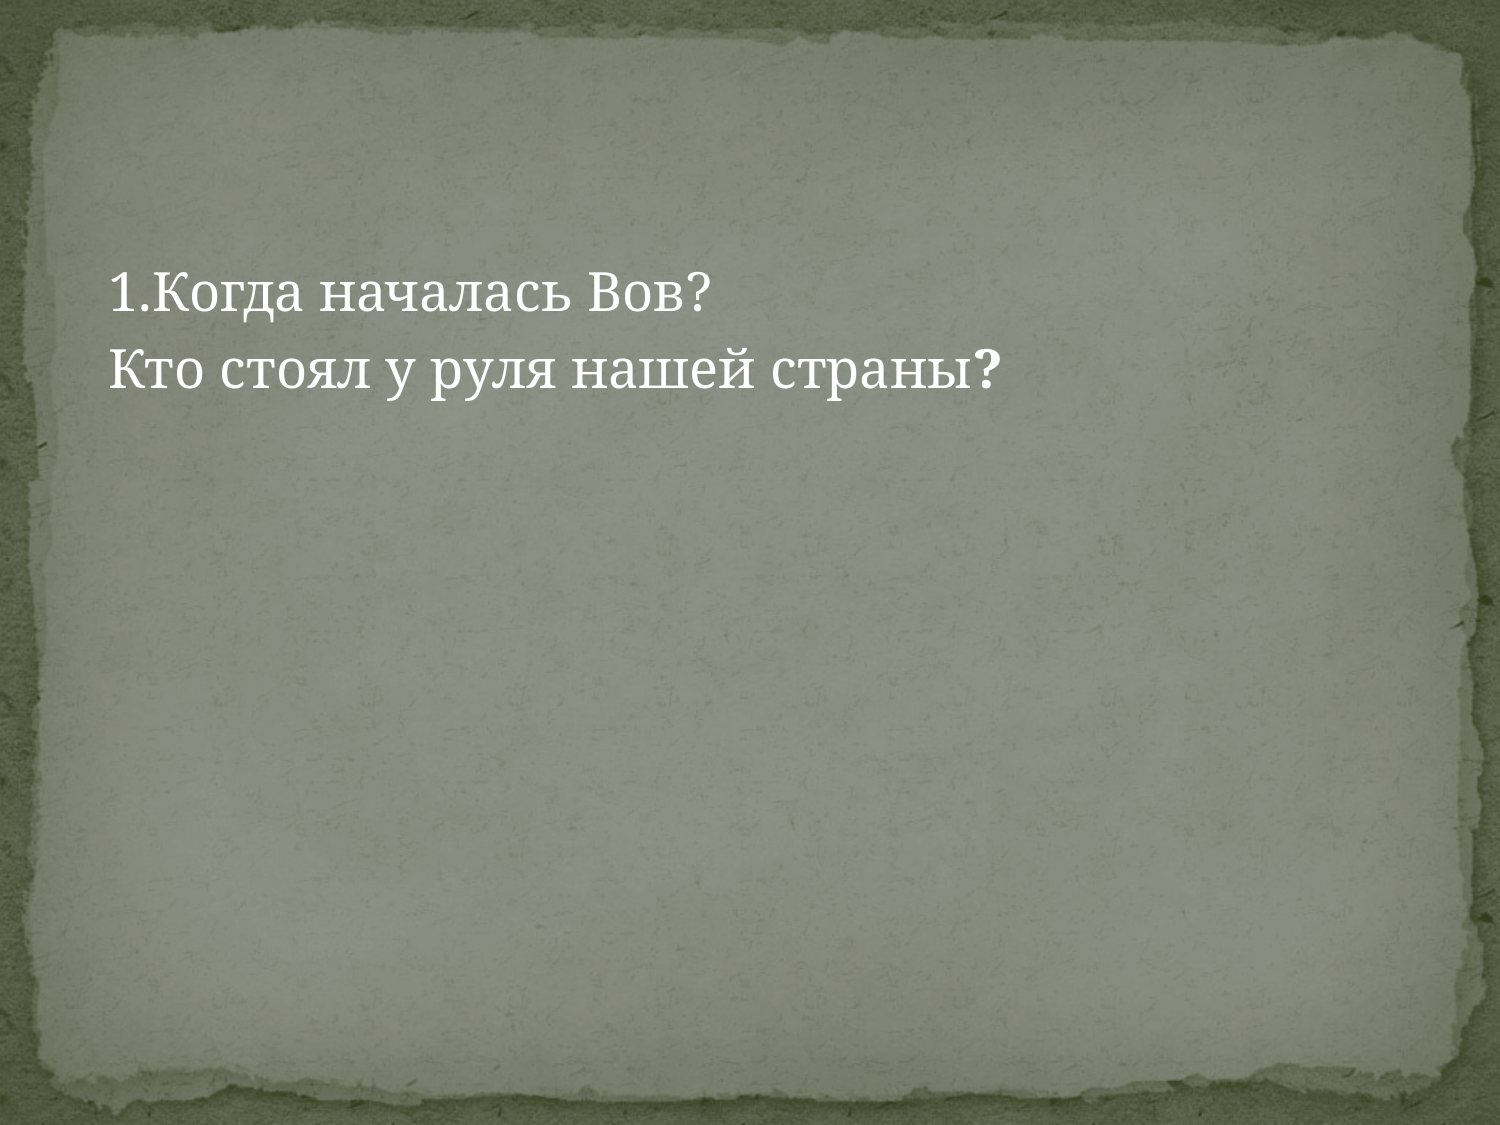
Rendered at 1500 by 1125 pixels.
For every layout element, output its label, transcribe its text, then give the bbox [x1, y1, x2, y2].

list 1.Когда началась Вов? Кто стоял у руля нашей страны? [75, 249, 1425, 1000]
